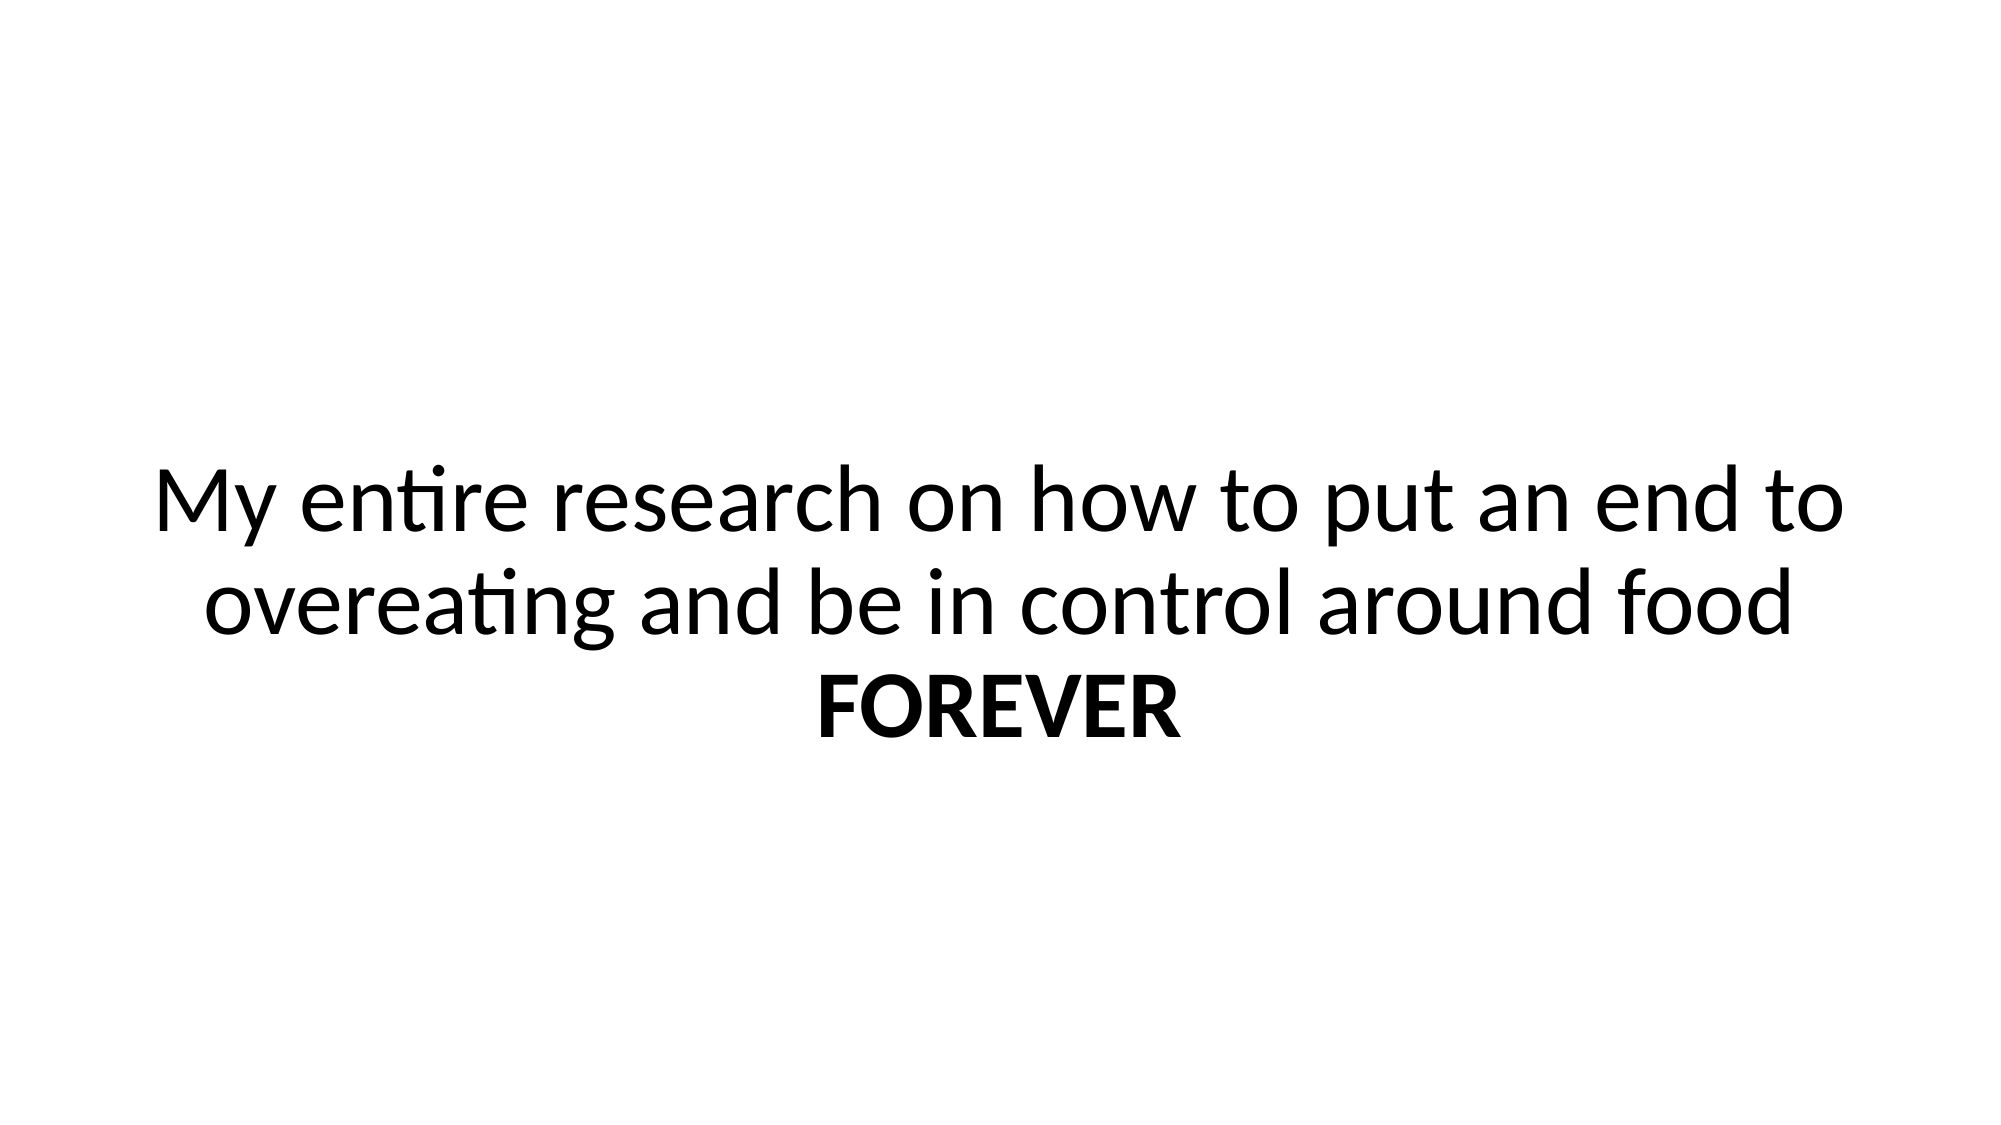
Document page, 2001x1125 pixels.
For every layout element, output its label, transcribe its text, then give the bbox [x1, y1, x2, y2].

list My entire research on how to put an end to overeating and be in control around food FOREVER [137, 441, 1863, 1014]
